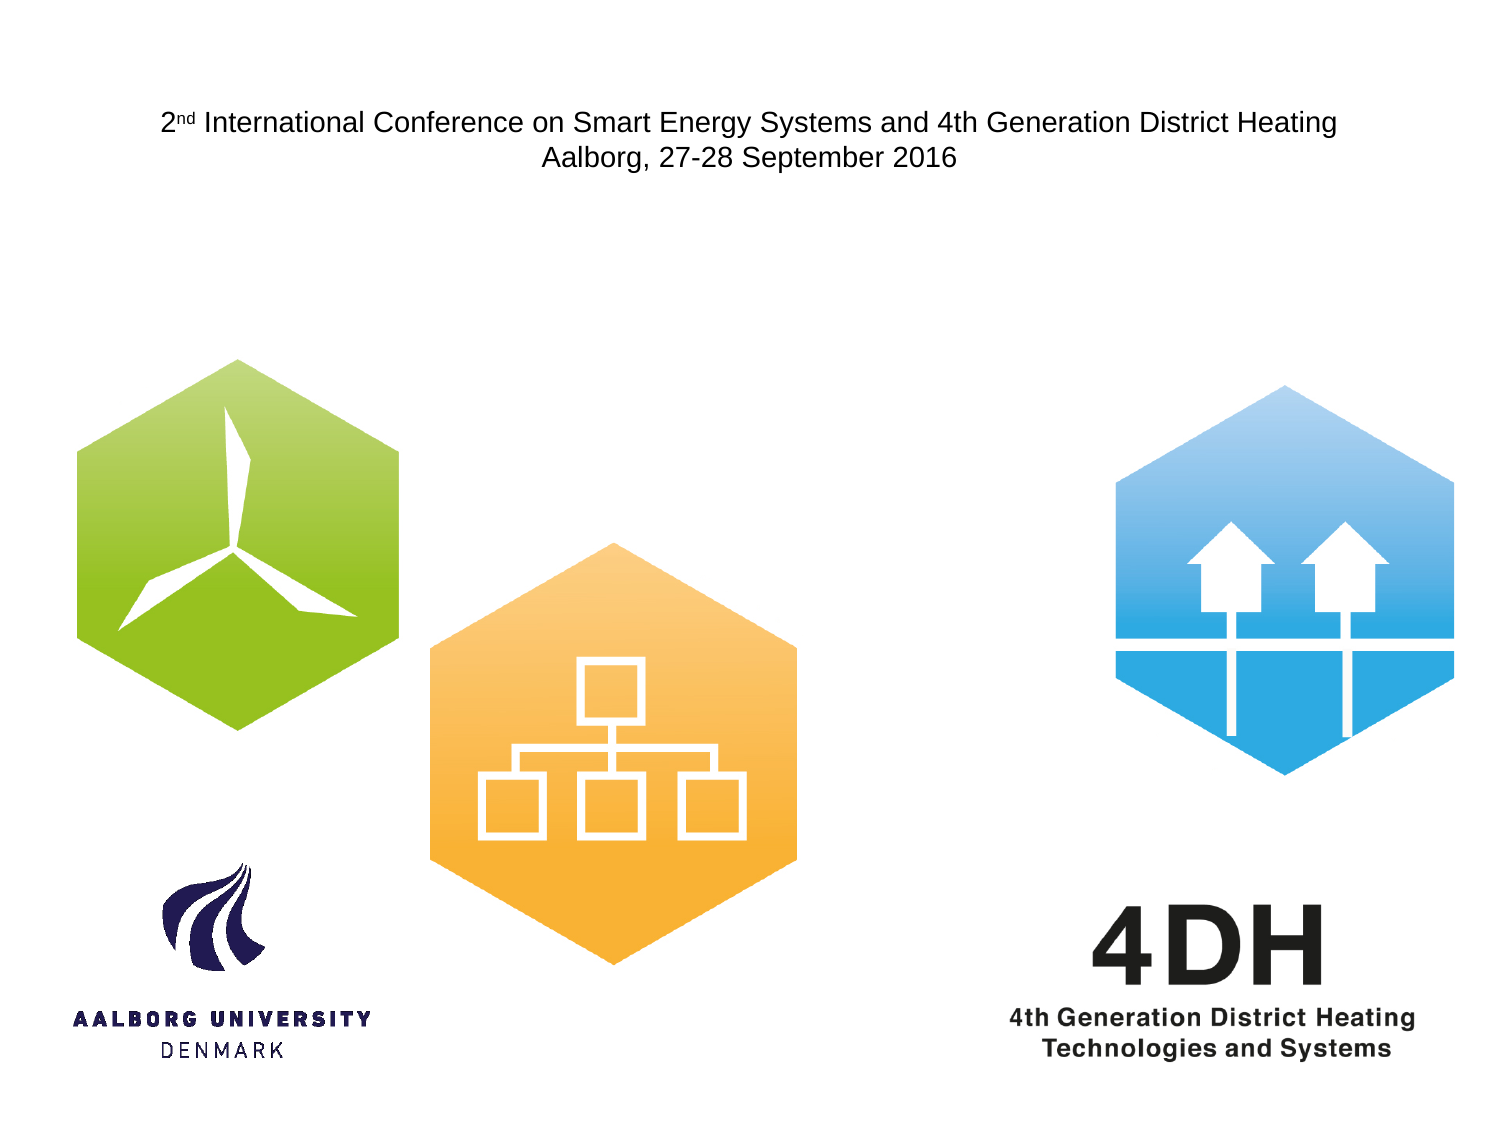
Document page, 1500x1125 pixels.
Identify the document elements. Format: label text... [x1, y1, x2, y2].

picture [46, 836, 396, 1083]
picture [1101, 385, 1468, 788]
title 2nd International Conference on Smart Energy Systems and 4th Generation District Heating Aalborg, 27-28 September 2016 [75, 45, 1425, 233]
picture [64, 349, 407, 743]
picture [1009, 895, 1424, 1064]
picture [430, 528, 804, 973]
